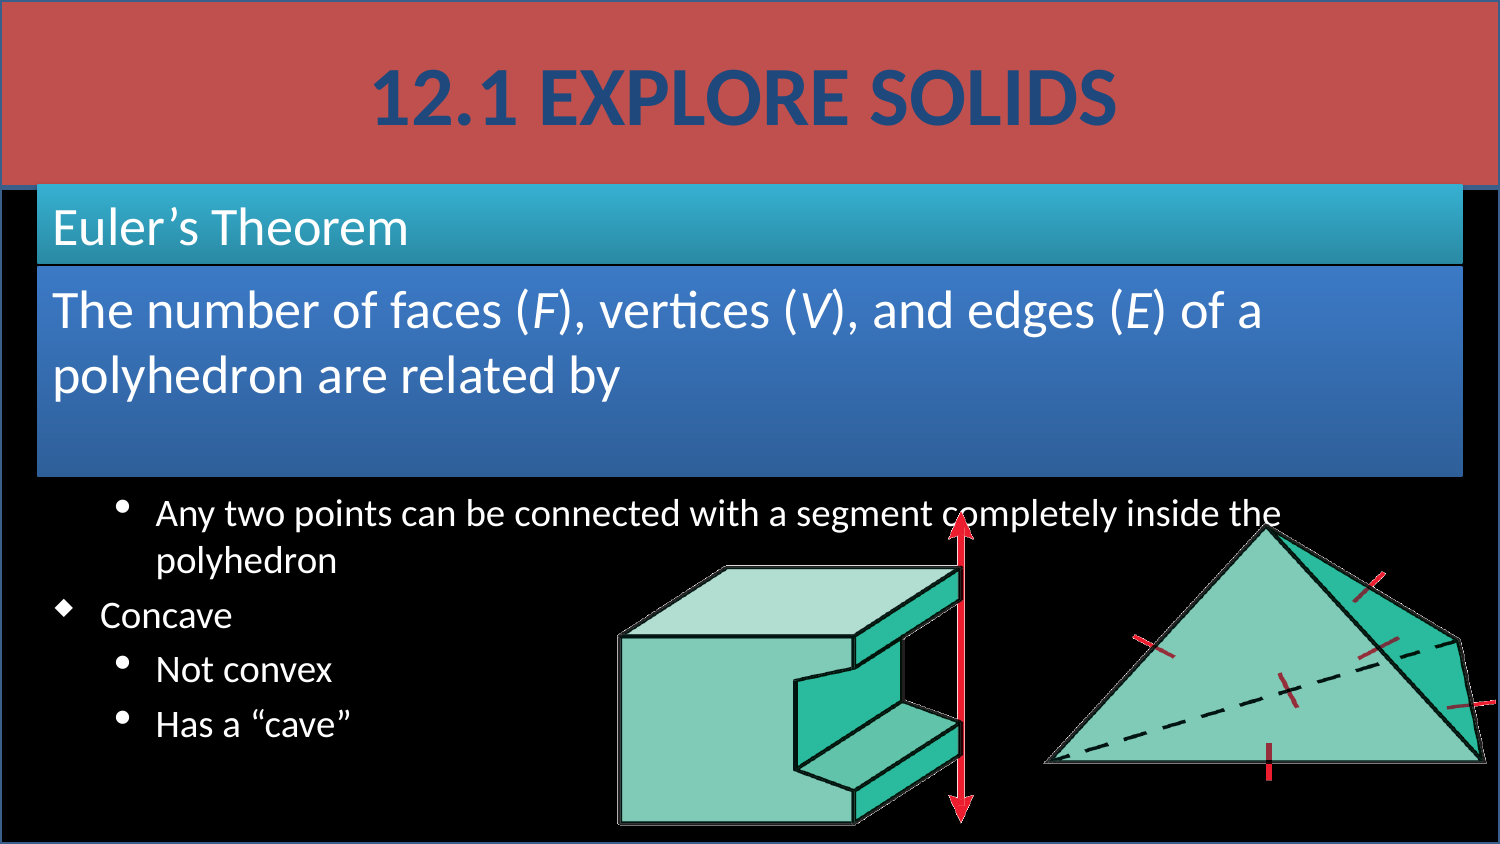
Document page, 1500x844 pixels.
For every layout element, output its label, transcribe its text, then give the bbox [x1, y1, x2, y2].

picture [1038, 517, 1500, 781]
picture [612, 506, 986, 827]
title 12.1 Explore Solids [37, 33, 1450, 150]
text_box Euler’s Theorem [37, 184, 1463, 264]
list Convex Any two points can be connected with a segment completely inside the polyhedron Concave Not convex Has a “cave” [37, 484, 1450, 754]
